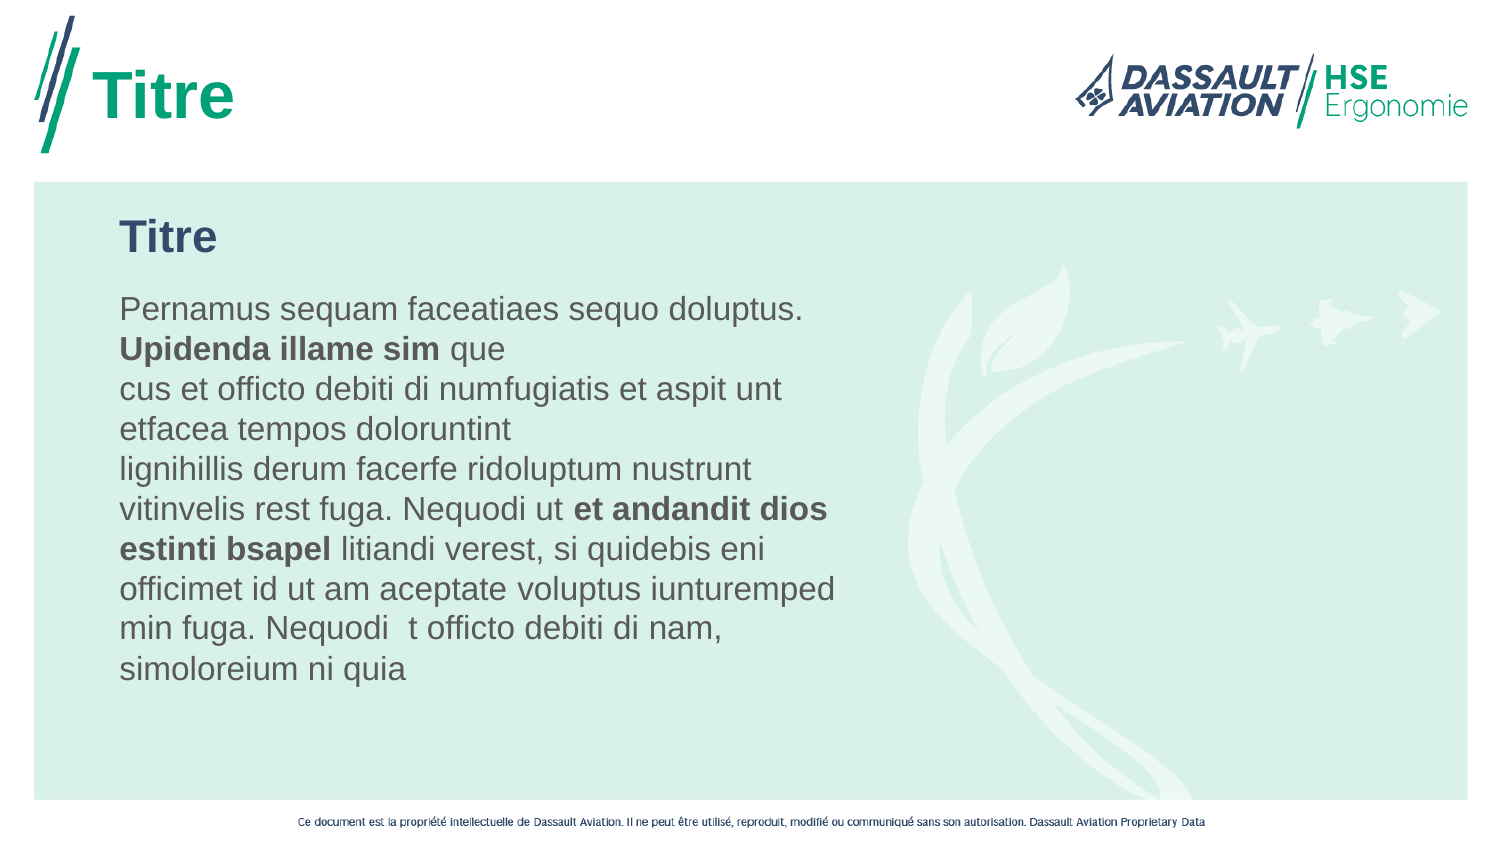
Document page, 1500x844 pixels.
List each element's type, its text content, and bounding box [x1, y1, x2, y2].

text_box Titre [104, 199, 1255, 269]
picture [0, 0, 1500, 844]
text_box Pernamus sequam faceatiaes sequo doluptus. Upidenda illame sim que cus et officto debiti di numfugiatis et aspit unt etfacea tempos doloruntint lignihillis derum facerfe ridoluptum nustrunt vitinvelis rest fuga. Nequodi ut et andandit dios estinti bsapel litiandi verest, si quidebis eni officimet id ut am aceptate voluptus iunturemped min fuga. Nequodi t officto debiti di nam, simoloreium ni quia [104, 280, 892, 694]
text_box Titre [77, 44, 251, 140]
